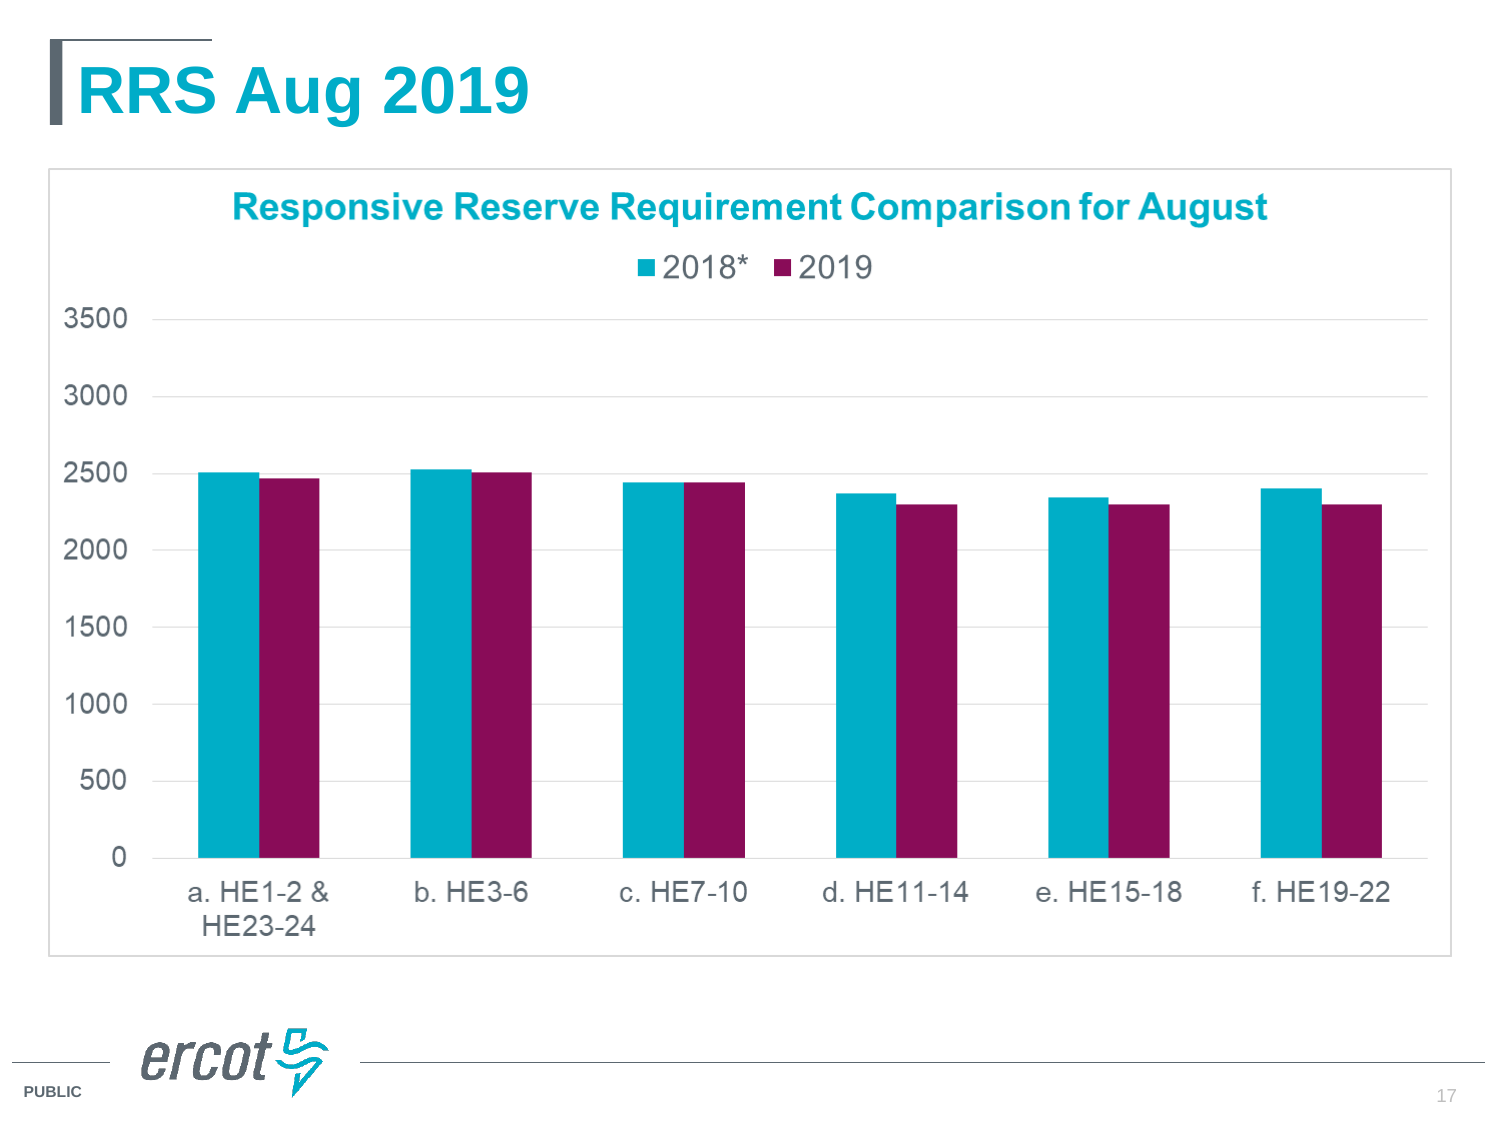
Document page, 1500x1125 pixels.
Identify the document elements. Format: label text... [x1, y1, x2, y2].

picture [137, 1024, 332, 1100]
picture [48, 168, 1452, 957]
title RRS Aug 2019 [62, 39, 1450, 125]
